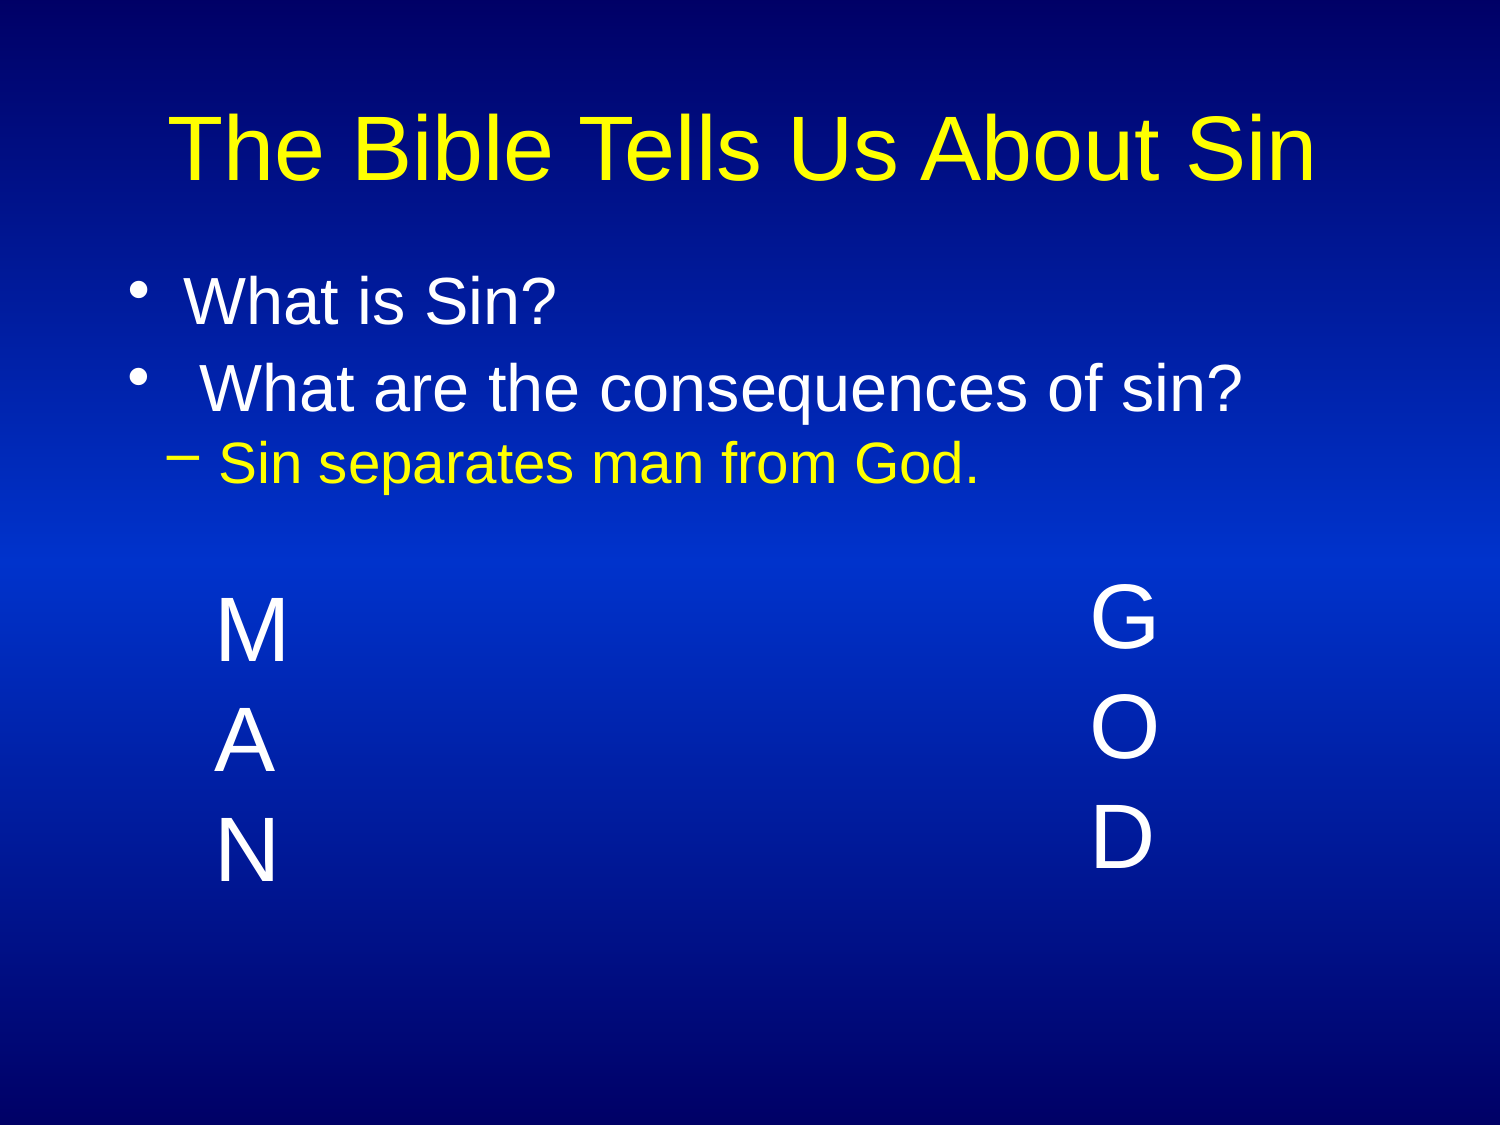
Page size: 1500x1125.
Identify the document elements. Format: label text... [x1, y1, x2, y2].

text_box M A N [200, 563, 322, 908]
text_box G O D [1074, 563, 1197, 895]
text_box What are the consequences of sin? Sin separates man from God. [112, 337, 1413, 563]
title The Bible Tells Us About Sin [50, 50, 1438, 238]
list What is Sin? [112, 249, 1450, 338]
